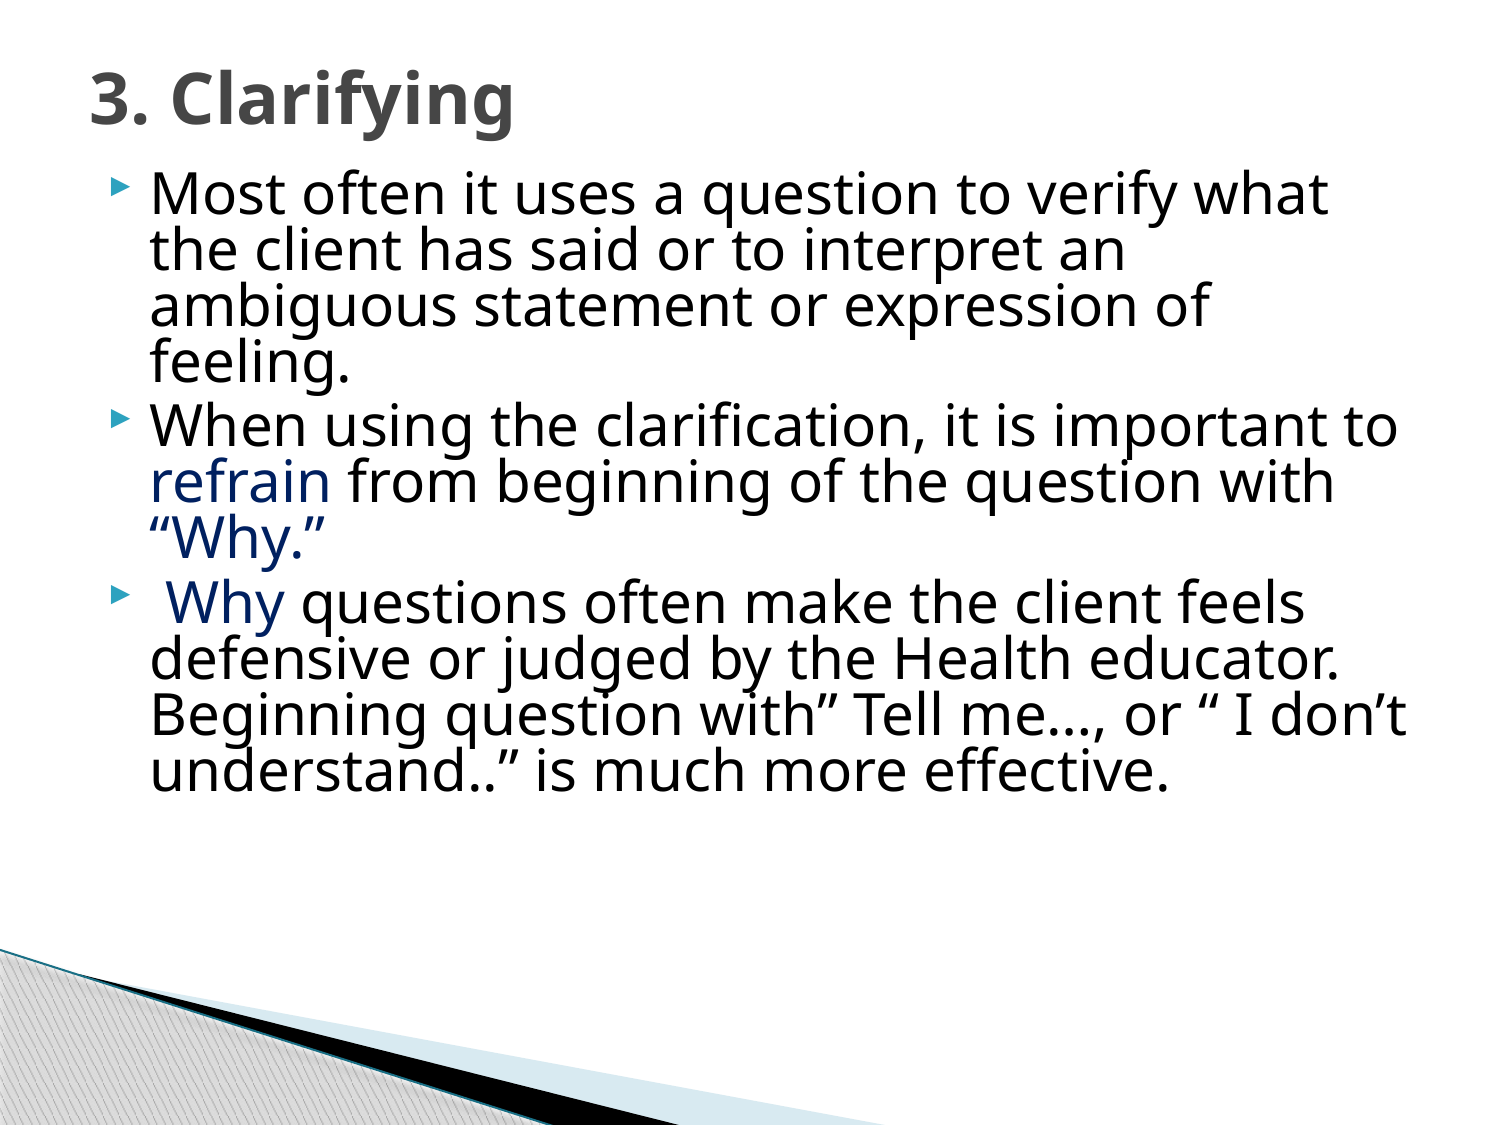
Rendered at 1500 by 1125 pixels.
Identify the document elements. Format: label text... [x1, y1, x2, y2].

list Most often it uses a question to verify what the client has said or to interpret an ambiguous statement or expression of feeling. When using the clarification, it is important to refrain from beginning of the question with “Why.” Why questions often make the client feels defensive or judged by the Health educator. Beginning question with” Tell me…, or “ I don’t understand..” is much more effective. [75, 233, 1425, 905]
title 3. Clarifying [75, 45, 1425, 233]
